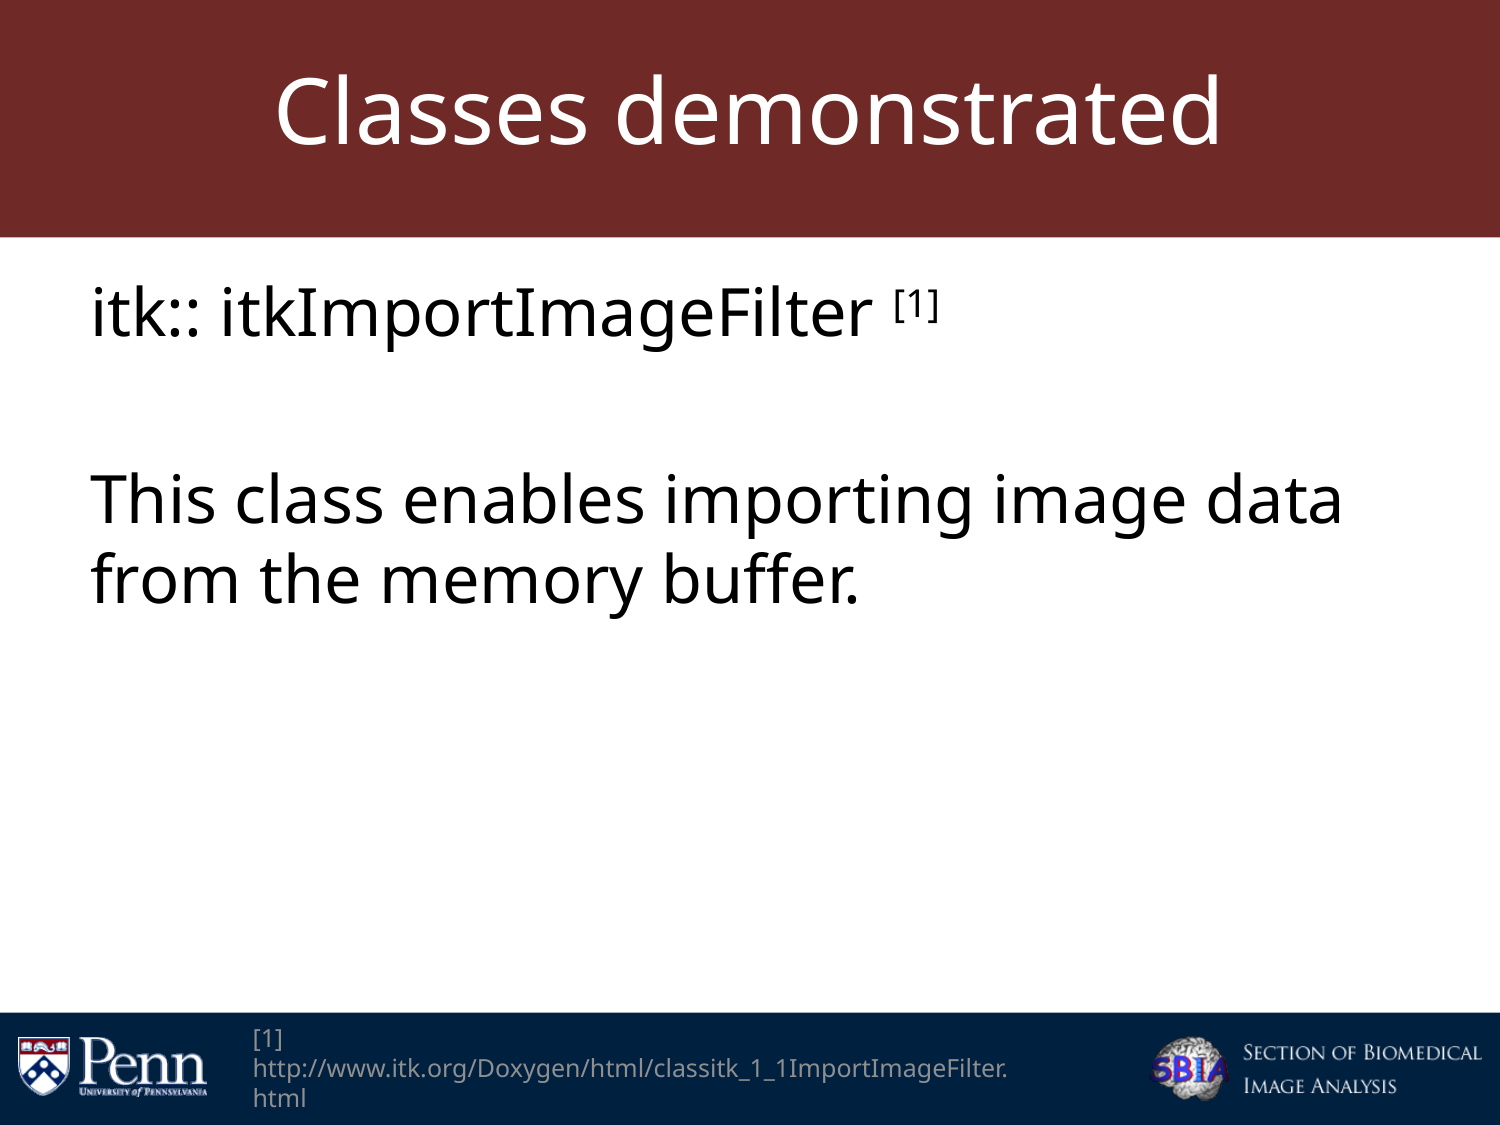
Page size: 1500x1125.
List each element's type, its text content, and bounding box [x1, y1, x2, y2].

picture [1149, 1035, 1482, 1102]
title Classes demonstrated [75, 45, 1425, 238]
footer [1] http://www.itk.org/Doxygen/html/classitk_1_1ImportImageFilter.html [237, 1037, 1038, 1098]
picture [18, 1037, 207, 1097]
list itk:: itkImportImageFilter [1] This class enables importing image data from the memory buffer. [75, 262, 1425, 1013]
